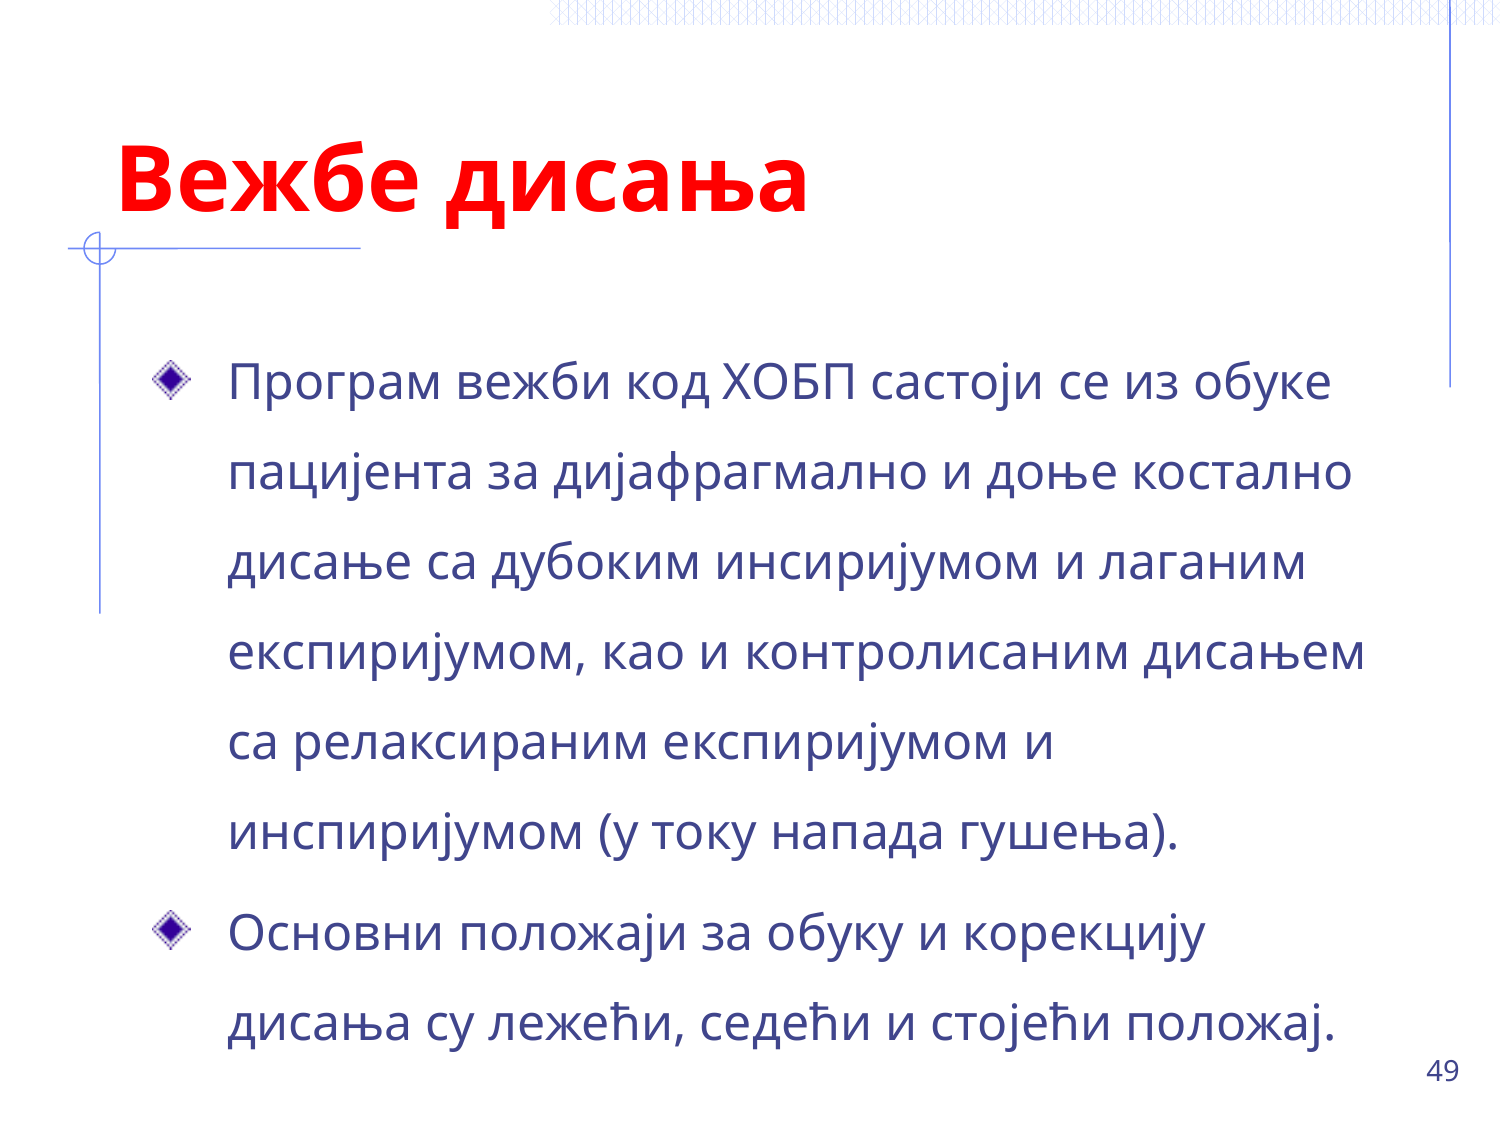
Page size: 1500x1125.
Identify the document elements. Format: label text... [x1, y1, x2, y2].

slide_number 49 [1162, 1025, 1475, 1100]
picture [152, 360, 191, 400]
title Вежбе дисања [99, 49, 1376, 238]
picture [152, 910, 191, 950]
list Програм вежби код ХОБП састоји се из обуке пацијента за дијафрагмално и доње костално дисање са дубоким инсиријумом и лаганим експиријумом, као и контролисаним дисањем са релаксираним експиријумом и инспиријумом (у току напада гушења). Основни положаји за обуку и корекцију дисања су лежећи, седећи и стојећи положај. [137, 312, 1413, 988]
